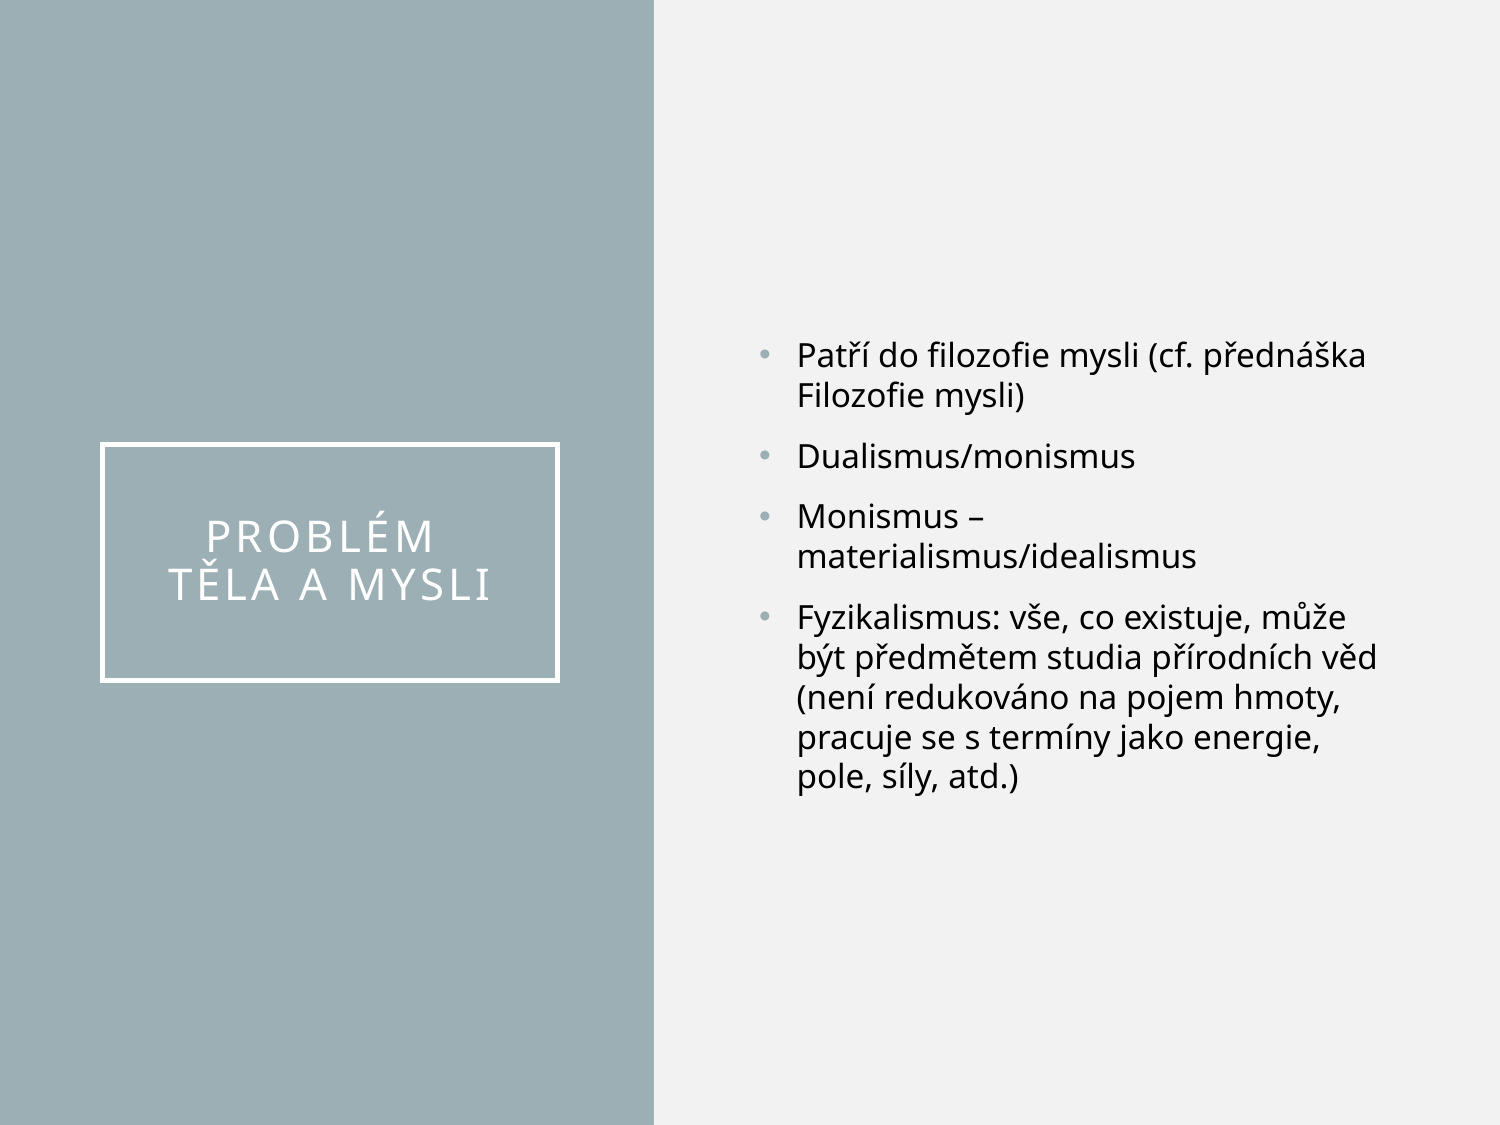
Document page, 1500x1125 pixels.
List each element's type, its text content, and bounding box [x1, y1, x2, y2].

text_box [653, 0, 1500, 1125]
title Problém těla a mysli [100, 442, 560, 683]
list Patří do filozofie mysli (cf. přednáška Filozofie mysli) Dualismus/monismus Monismus – materialismus/idealismus Fyzikalismus: vše, co existuje, může být předmětem studia přírodních věd (není redukováno na pojem hmoty, pracuje se s termíny jako energie, pole, síly, atd.) [744, 131, 1410, 994]
